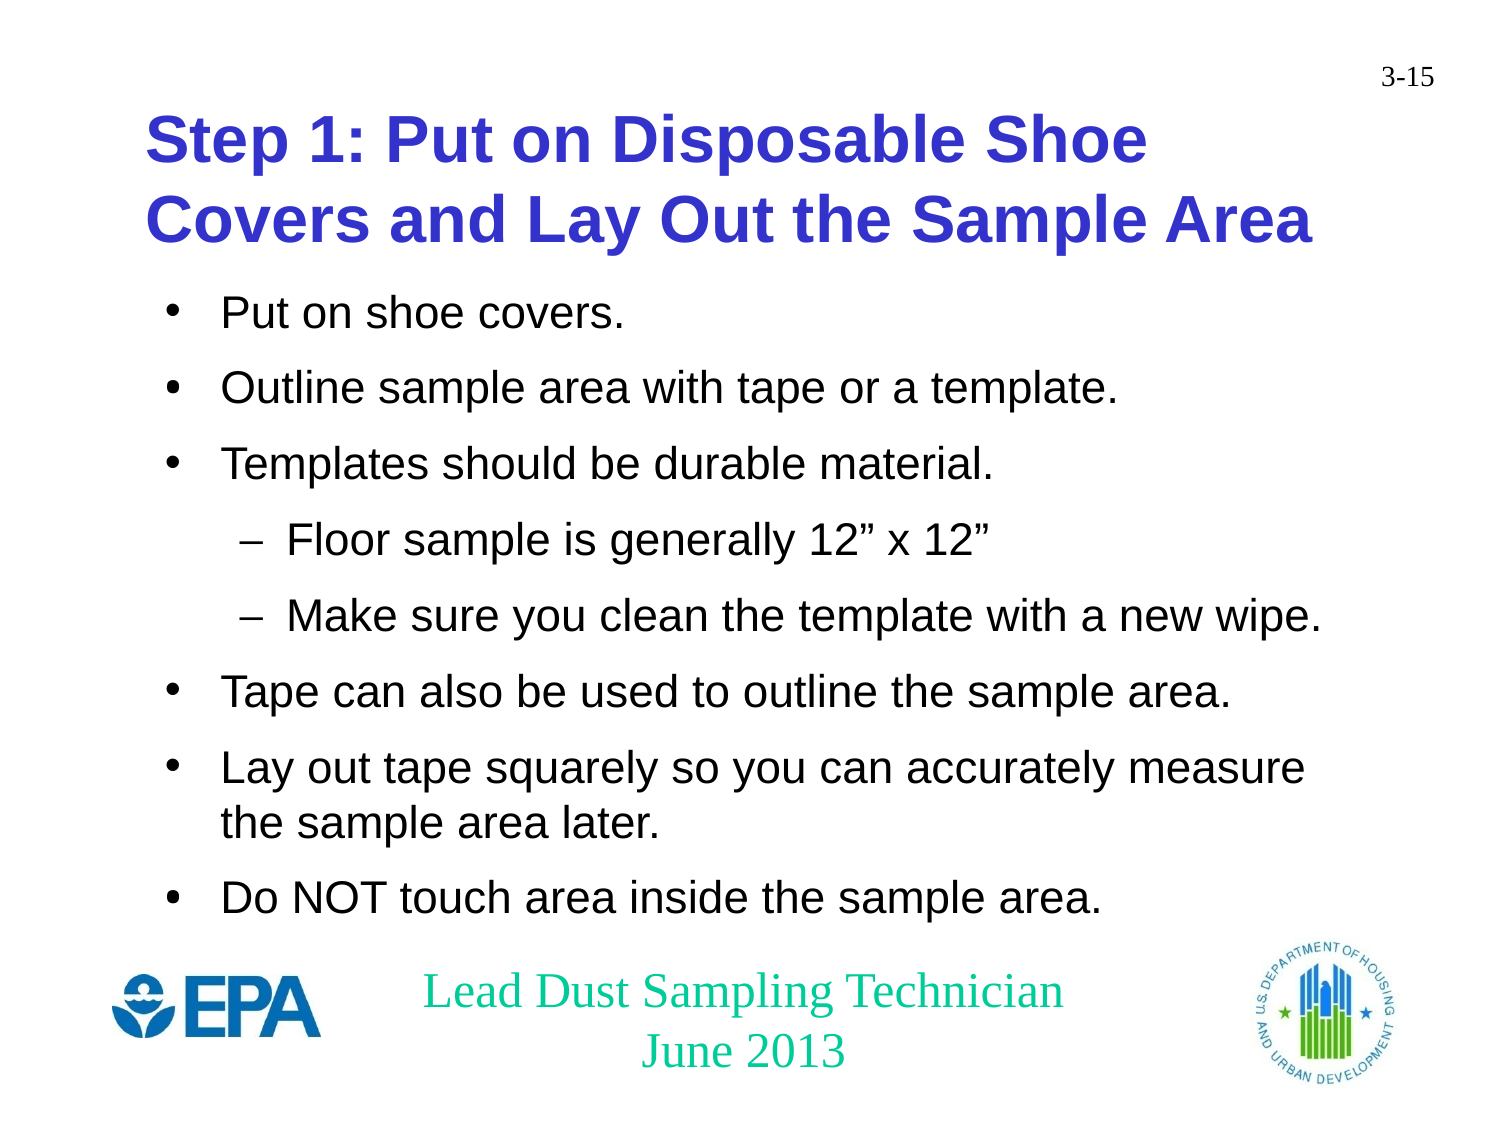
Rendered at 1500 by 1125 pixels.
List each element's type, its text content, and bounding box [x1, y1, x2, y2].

picture [112, 974, 321, 1038]
picture [1250, 937, 1400, 1088]
text_box Put on shoe covers. Outline sample area with tape or a template. Templates should be durable material. Floor sample is generally 12” x 12” Make sure you clean the template with a new wipe. Tape can also be used to outline the sample area. Lay out tape squarely so you can accurately measure the sample area later. Do NOT touch area inside the sample area. [150, 275, 1360, 981]
text_box Step 1: Put on Disposable Shoe Covers and Lay Out the Sample Area [130, 81, 1345, 270]
